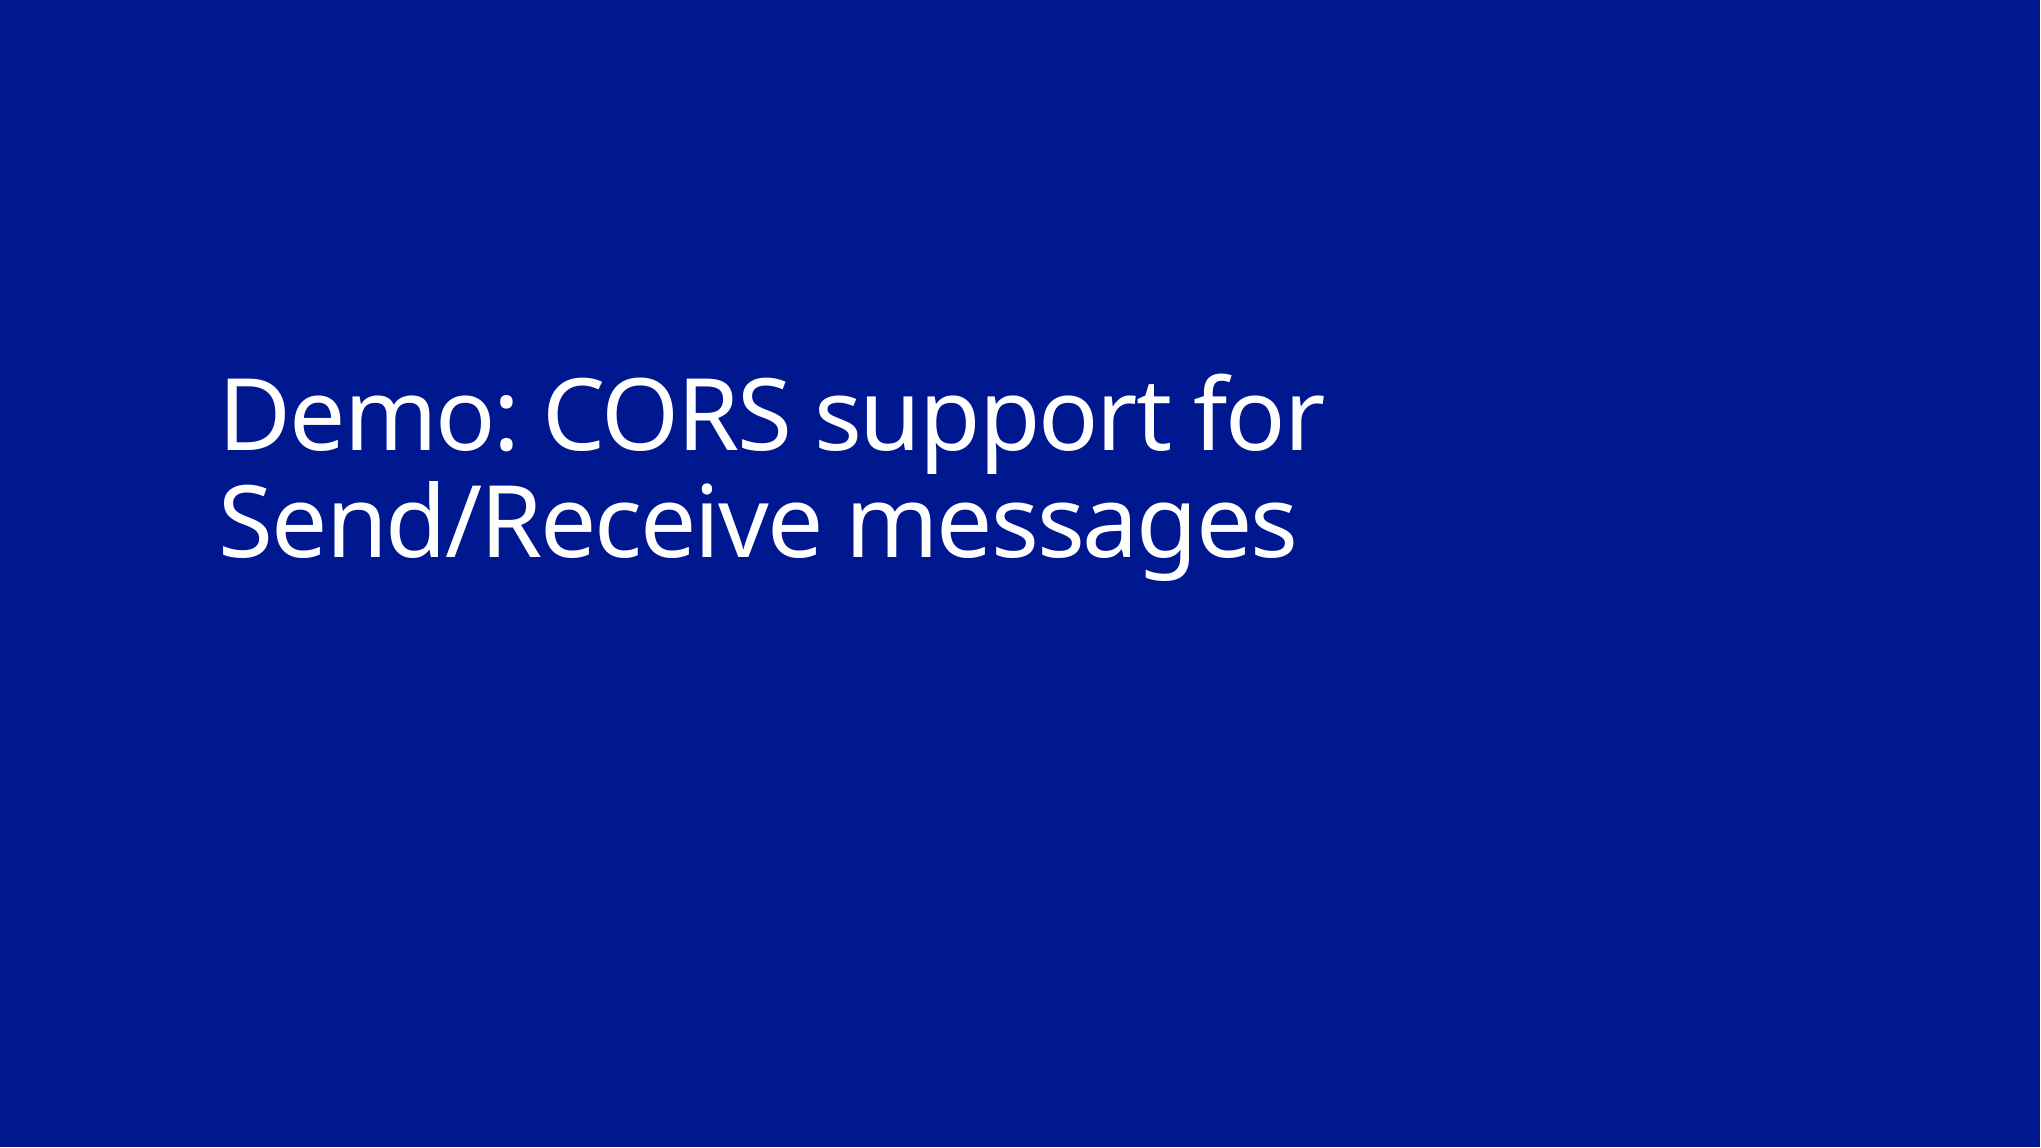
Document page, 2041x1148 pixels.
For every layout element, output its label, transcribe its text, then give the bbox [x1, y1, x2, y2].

title Demo: CORS support for Send/Receive messages [195, 348, 1846, 649]
